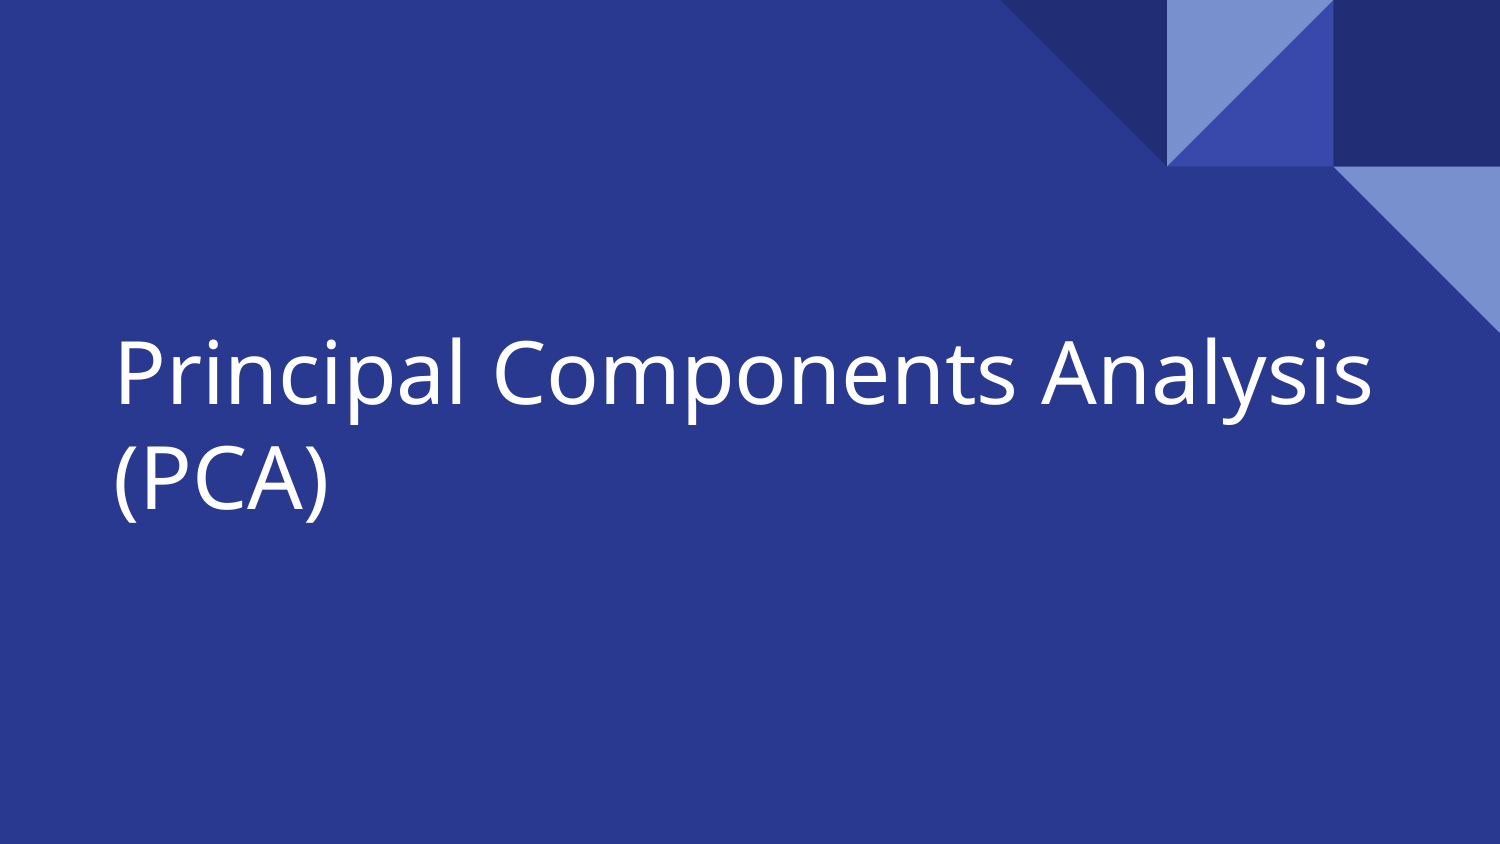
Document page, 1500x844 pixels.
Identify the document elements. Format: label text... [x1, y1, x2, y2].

title Principal Components Analysis (PCA) [98, 353, 1447, 491]
